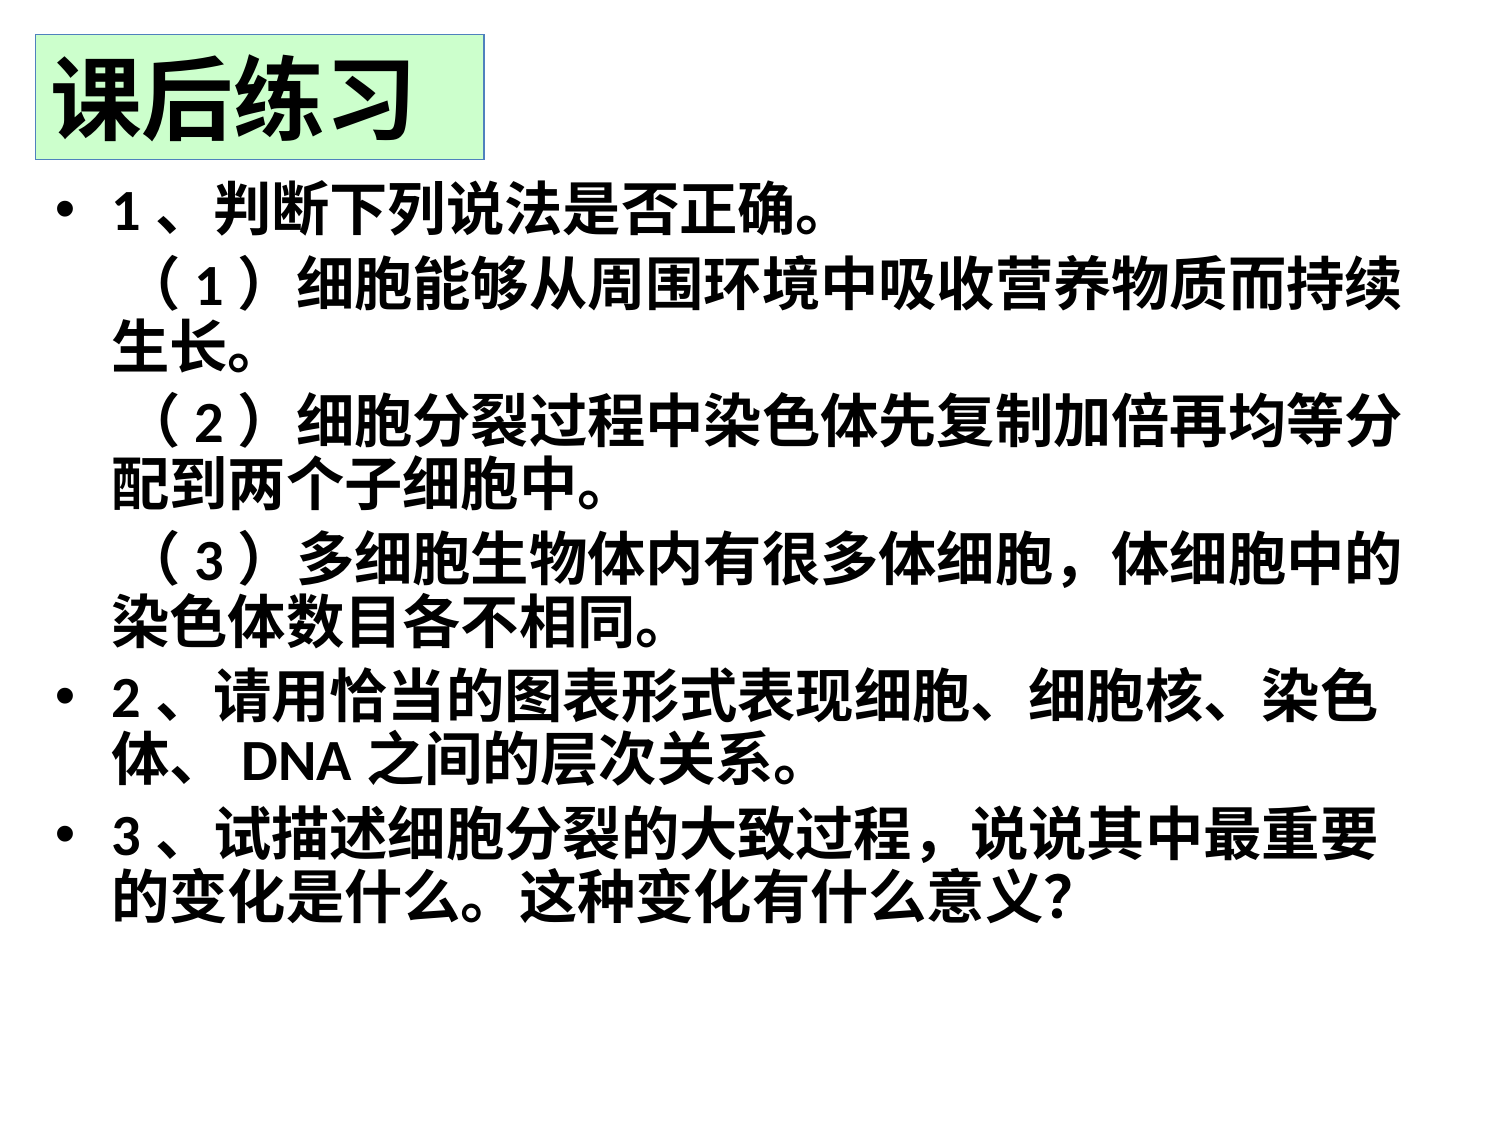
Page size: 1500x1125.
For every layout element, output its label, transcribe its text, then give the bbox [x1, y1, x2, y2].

text_box 课后练习 [35, 34, 485, 160]
list 1、判断下列说法是否正确。 （1）细胞能够从周围环境中吸收营养物质而持续生长。 （2）细胞分裂过程中染色体先复制加倍再均等分配到两个子细胞中。 （3）多细胞生物体内有很多体细胞，体细胞中的染色体数目各不相同。 2、请用恰当的图表形式表现细胞、细胞核、染色体、DNA之间的层次关系。 3、试描述细胞分裂的大致过程，说说其中最重要的变化是什么。这种变化有什么意义？ [40, 172, 1451, 988]
